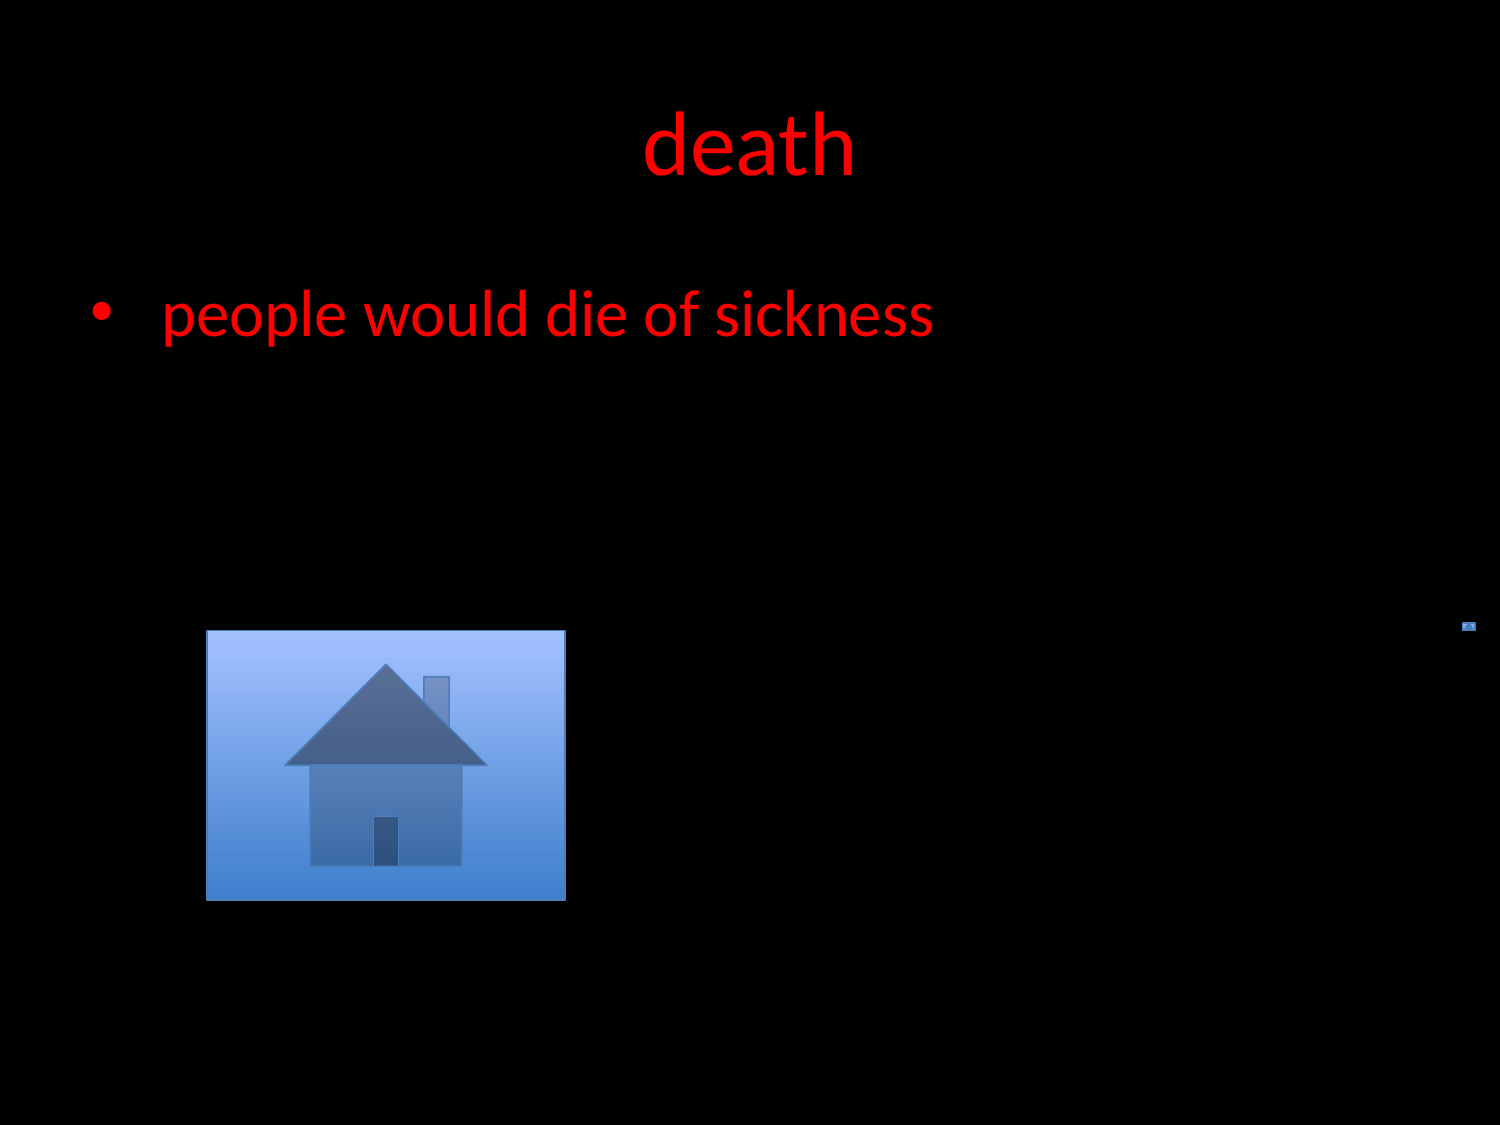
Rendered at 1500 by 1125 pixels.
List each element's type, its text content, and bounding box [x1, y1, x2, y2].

text_box [206, 630, 566, 901]
text_box [1462, 622, 1476, 631]
list people would die of sickness [75, 262, 1425, 1005]
title death [75, 45, 1425, 233]
